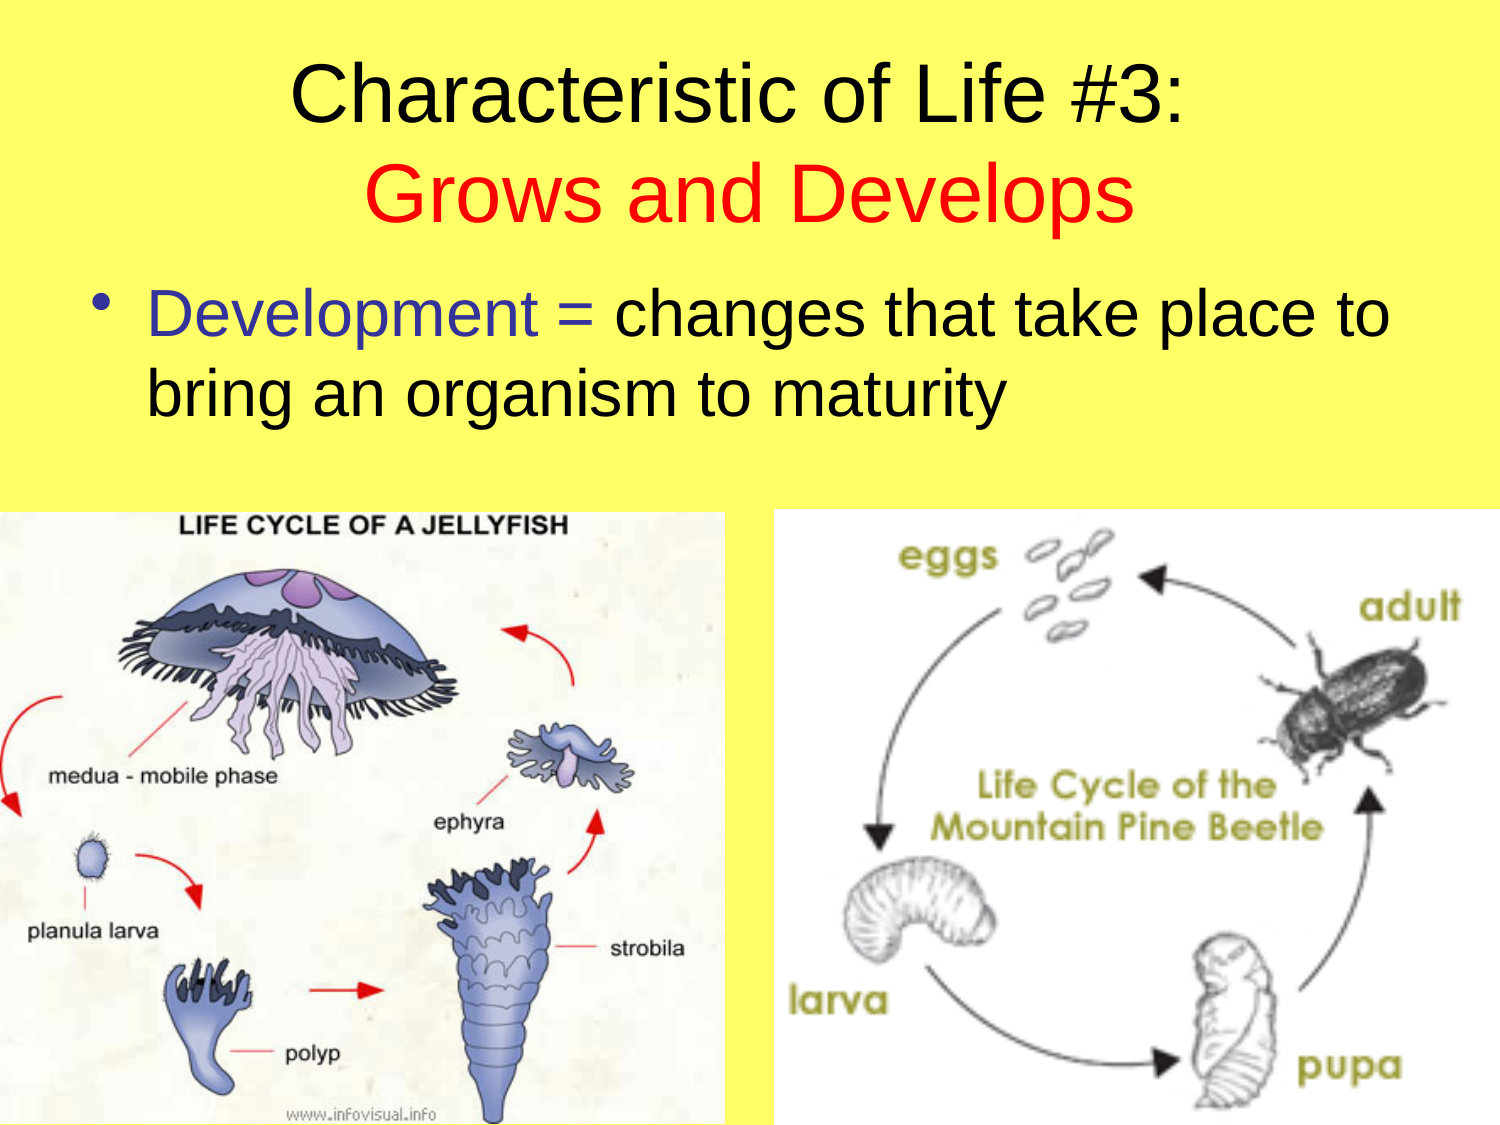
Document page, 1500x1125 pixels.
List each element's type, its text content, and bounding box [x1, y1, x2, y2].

picture [0, 512, 726, 1125]
title Characteristic of Life #3: Grows and Develops [75, 45, 1425, 233]
list Development = changes that take place to bring an organism to maturity [75, 262, 1425, 525]
picture [774, 509, 1500, 1125]
